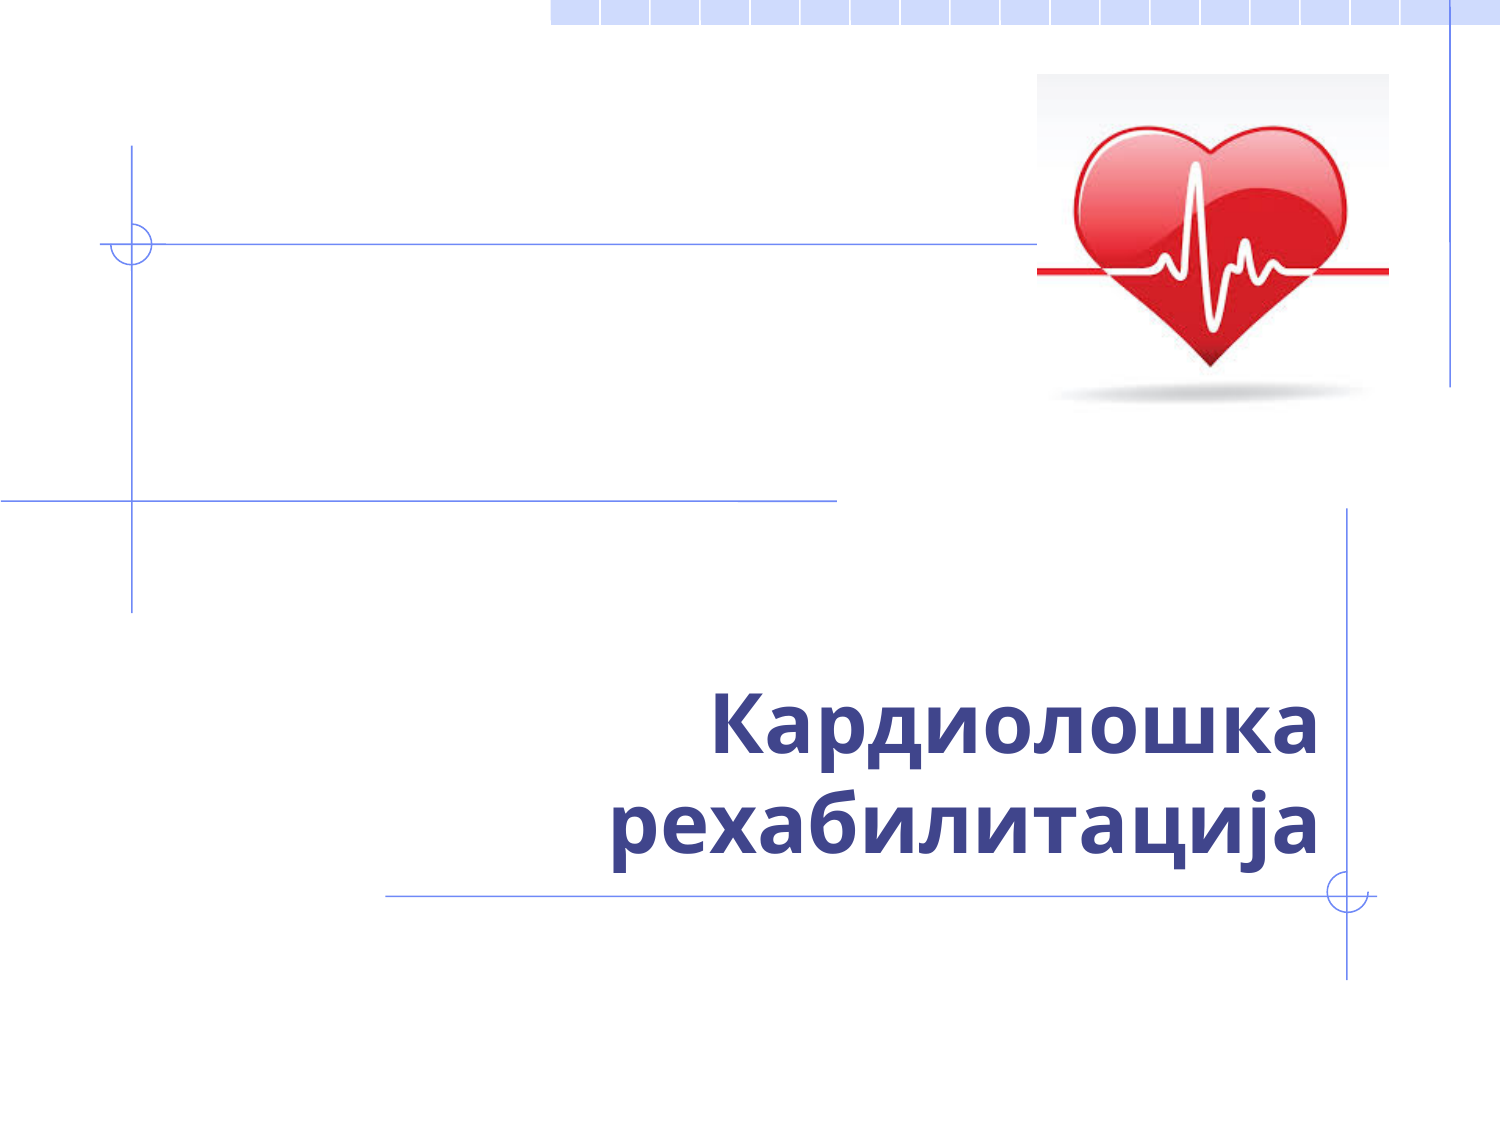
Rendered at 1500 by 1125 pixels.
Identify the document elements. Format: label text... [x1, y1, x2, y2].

subtitle Кардиолошка рехабилитација [287, 662, 1338, 895]
picture [1037, 74, 1390, 427]
